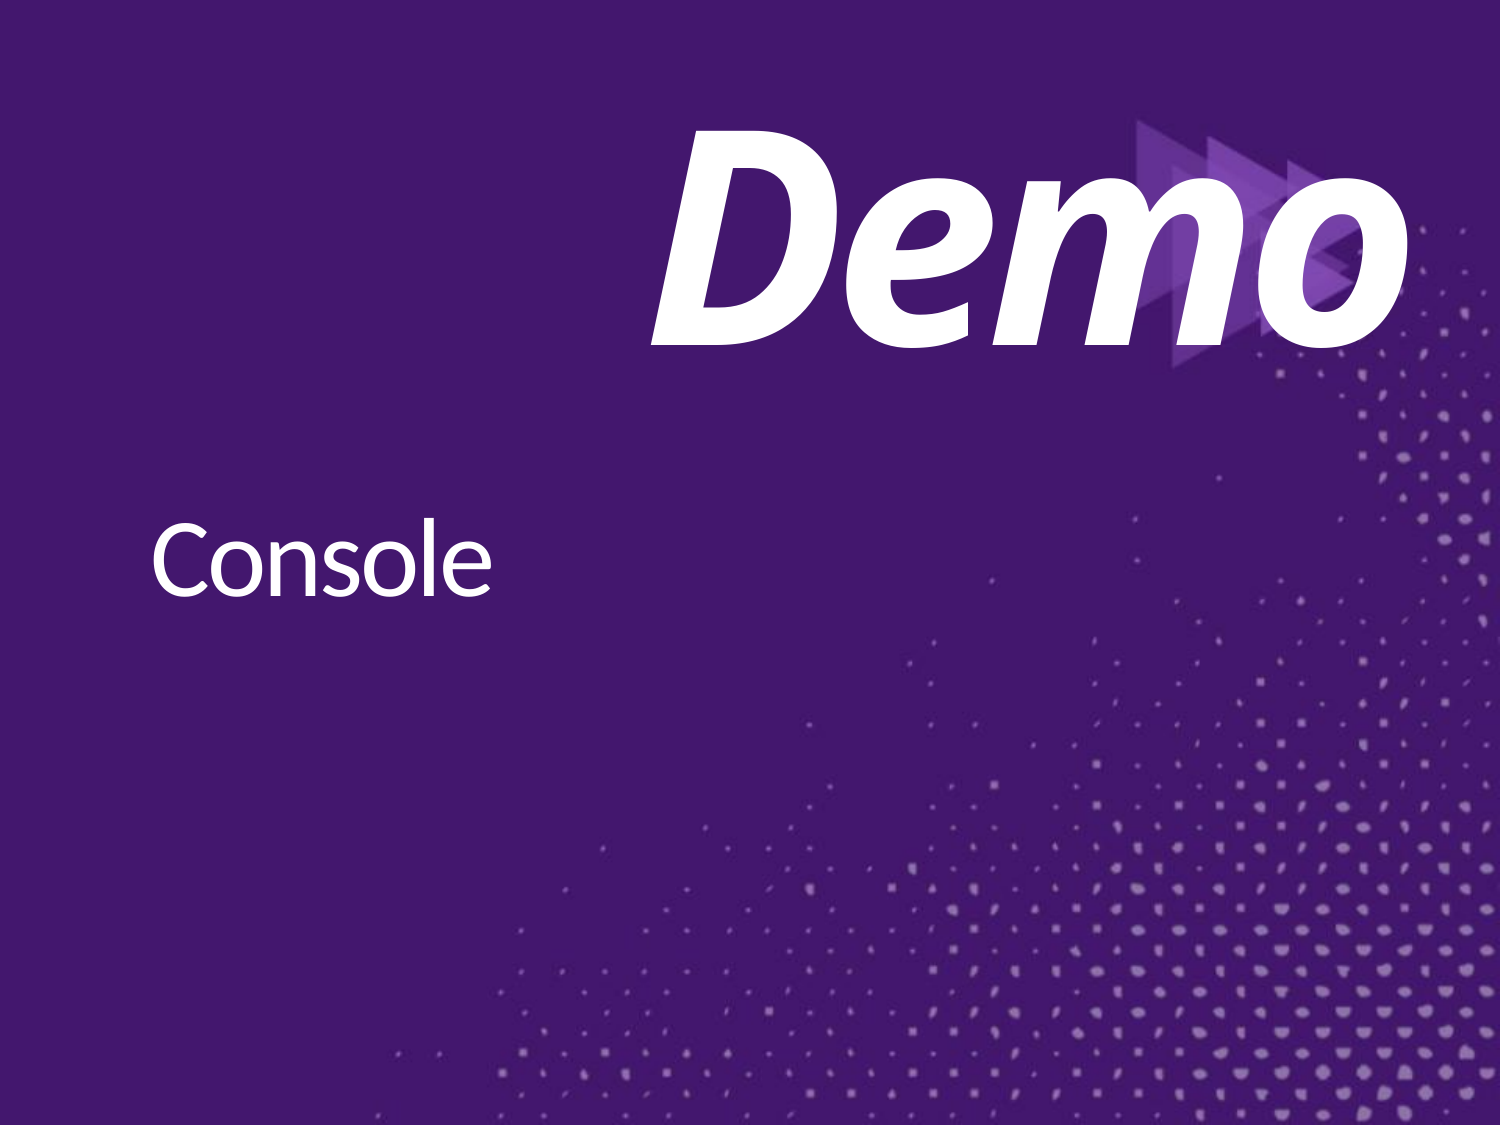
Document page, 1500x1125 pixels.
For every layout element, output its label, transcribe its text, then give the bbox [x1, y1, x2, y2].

list Demo [64, 37, 1436, 264]
picture [0, 0, 1500, 1125]
title Console [135, 491, 1284, 742]
